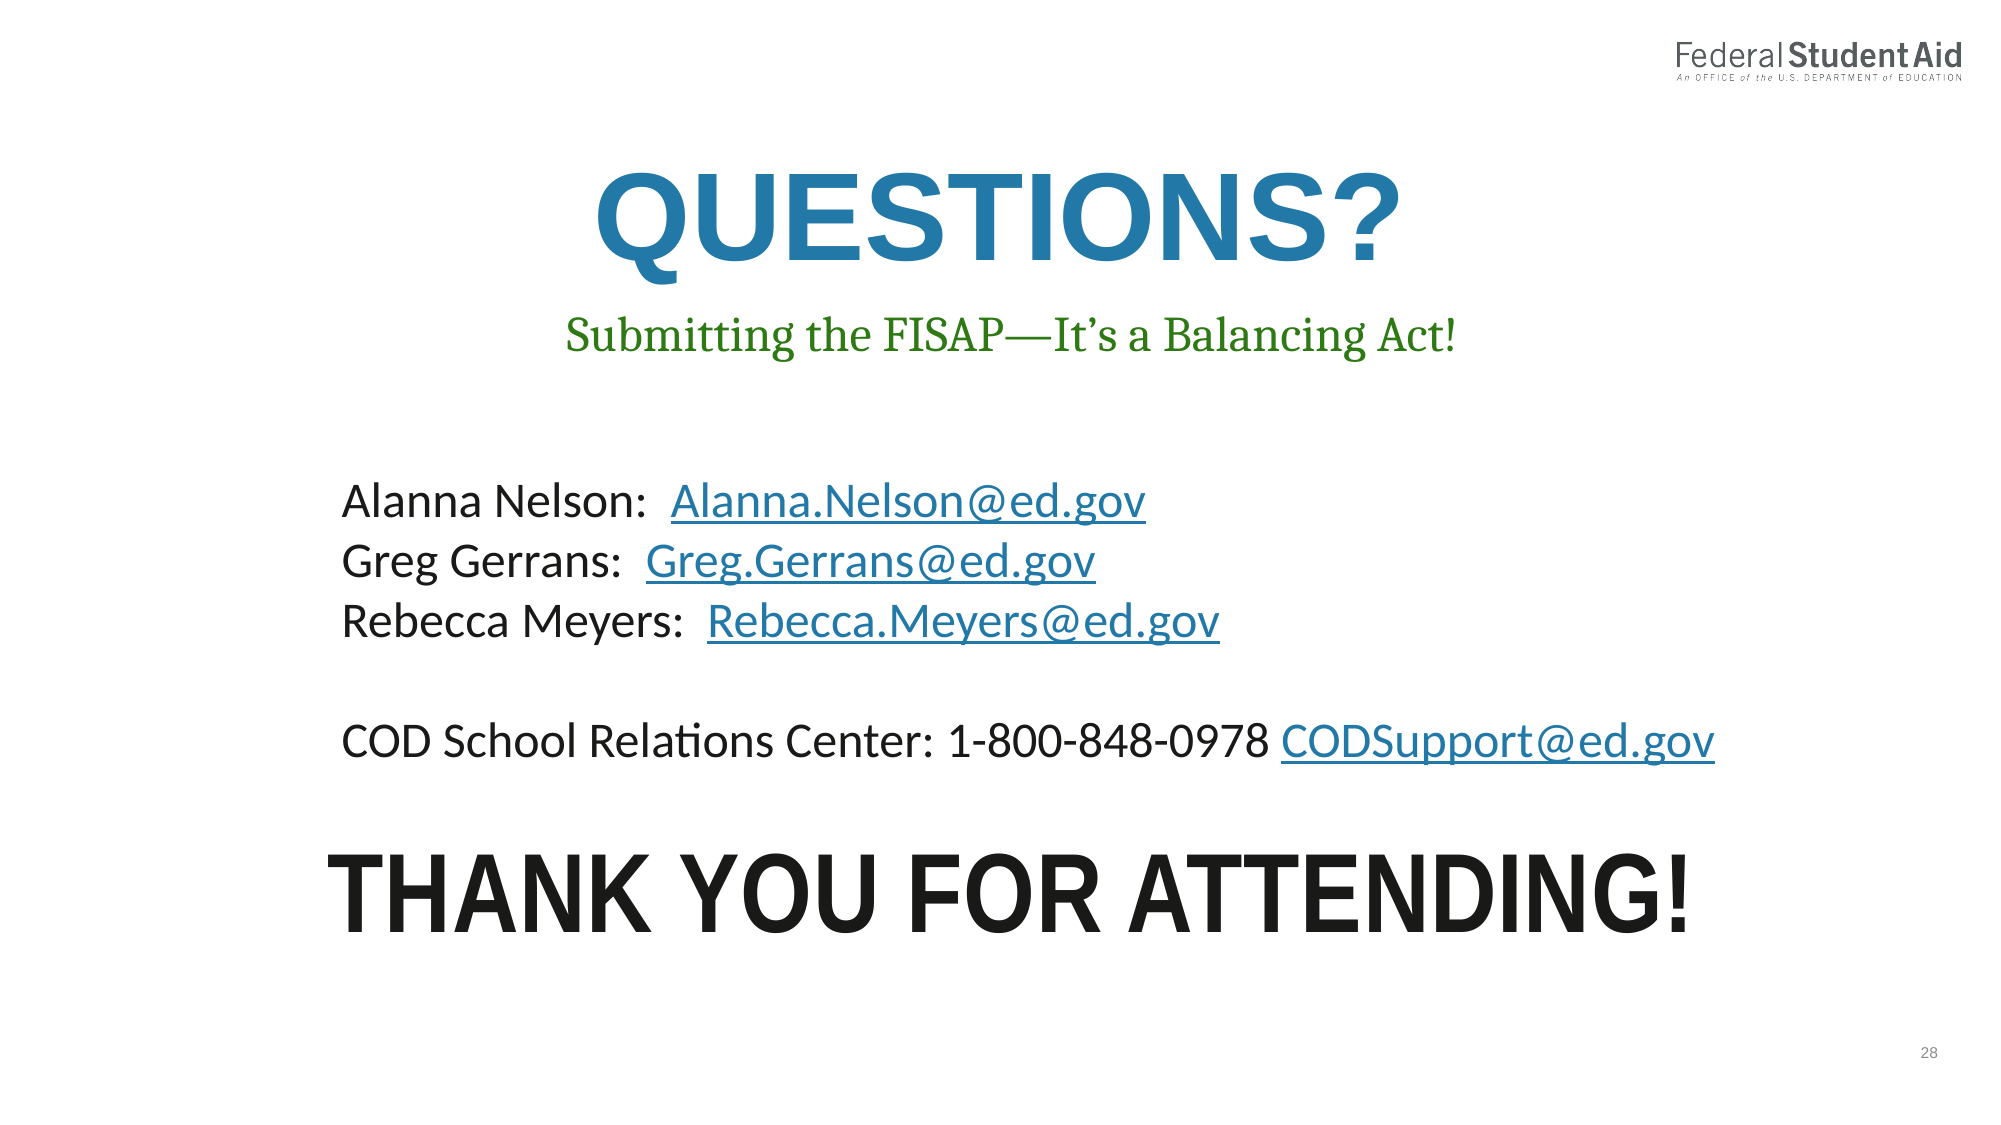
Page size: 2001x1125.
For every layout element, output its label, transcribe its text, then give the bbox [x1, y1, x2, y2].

slide_number 28 [1920, 1042, 1986, 1094]
text_box Submitting the FISAP—It’s a Balancing Act! [221, 301, 1804, 358]
picture [1651, 16, 1986, 106]
text_box Thank you for attending! [112, 827, 1913, 1009]
text_box Alanna Nelson: Alanna.Nelson@ed.gov Greg Gerrans: Greg.Gerrans@ed.gov Rebecca Meyers: Rebecca.Meyers@ed.gov COD School Relations Center: 1-800-848-0978 CODSupport@ed.gov [326, 460, 1804, 827]
text_box QUESTIONS? [326, 145, 1674, 280]
